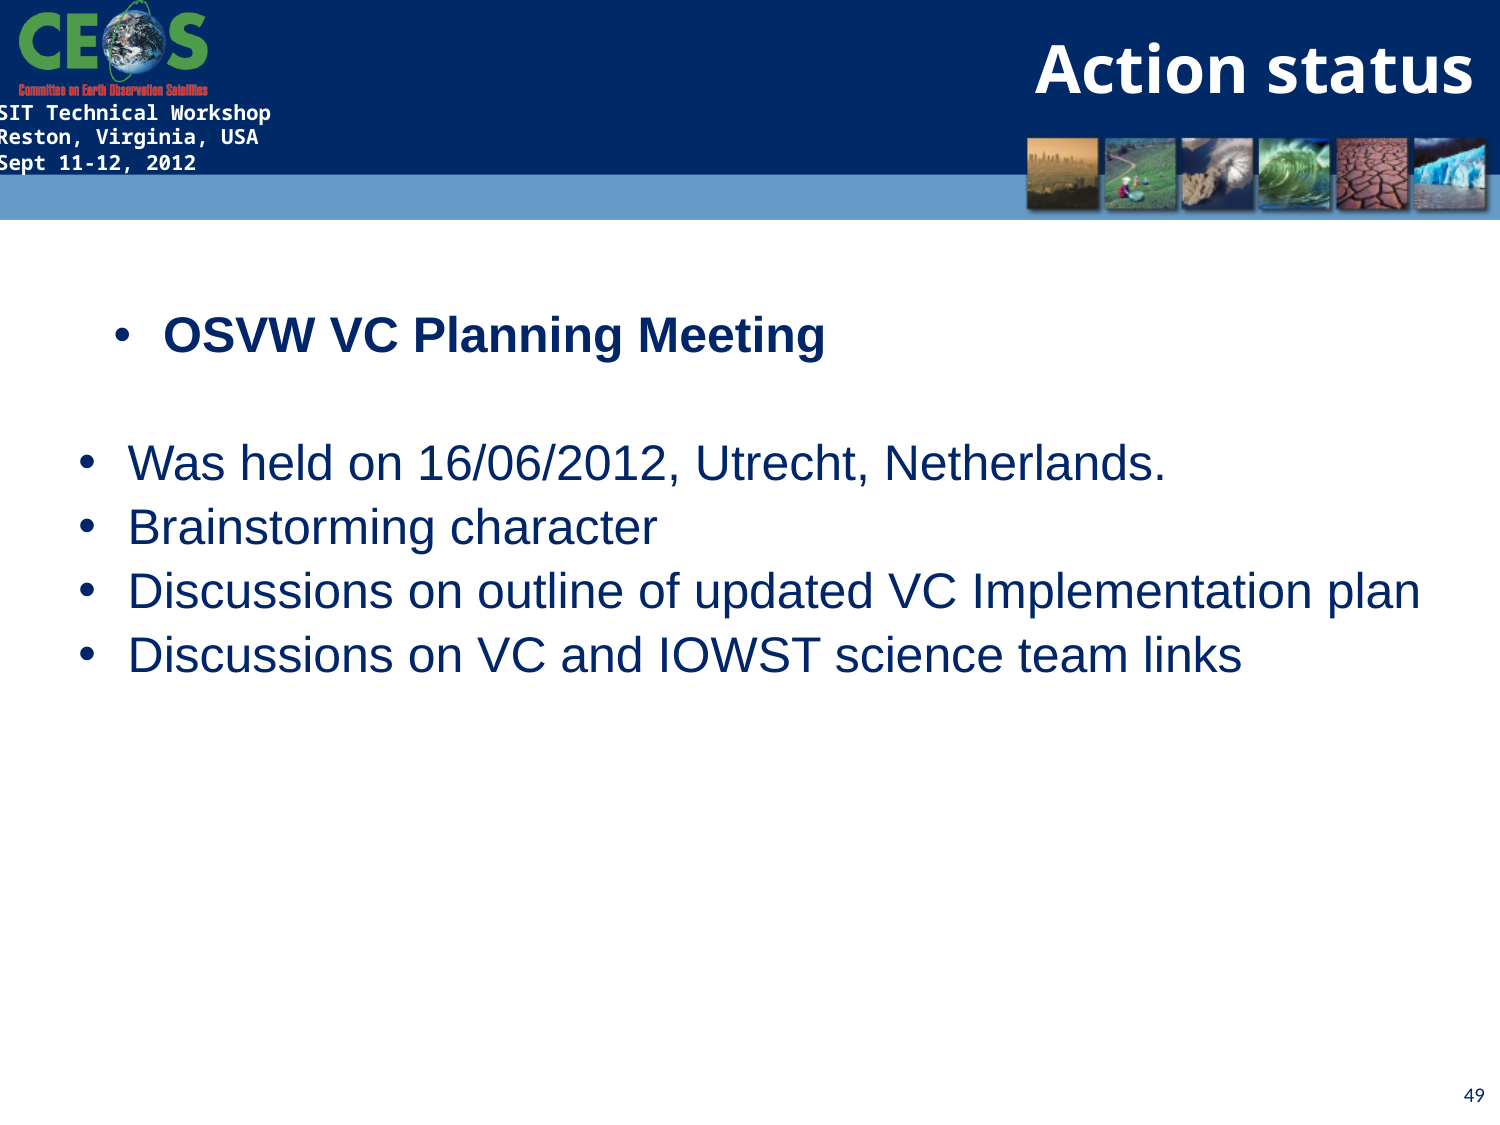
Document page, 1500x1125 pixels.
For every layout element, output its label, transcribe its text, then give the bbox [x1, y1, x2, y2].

picture [0, 0, 1500, 220]
title Action status [216, 16, 1491, 117]
text_box OSVW VC Planning Meeting Was held on 16/06/2012, Utrecht, Netherlands. Brainstorming character Discussions on outline of updated VC Implementation plan Discussions on VC and IOWST science team links [24, 232, 1473, 1074]
slide_number 49 [1187, 1073, 1500, 1125]
